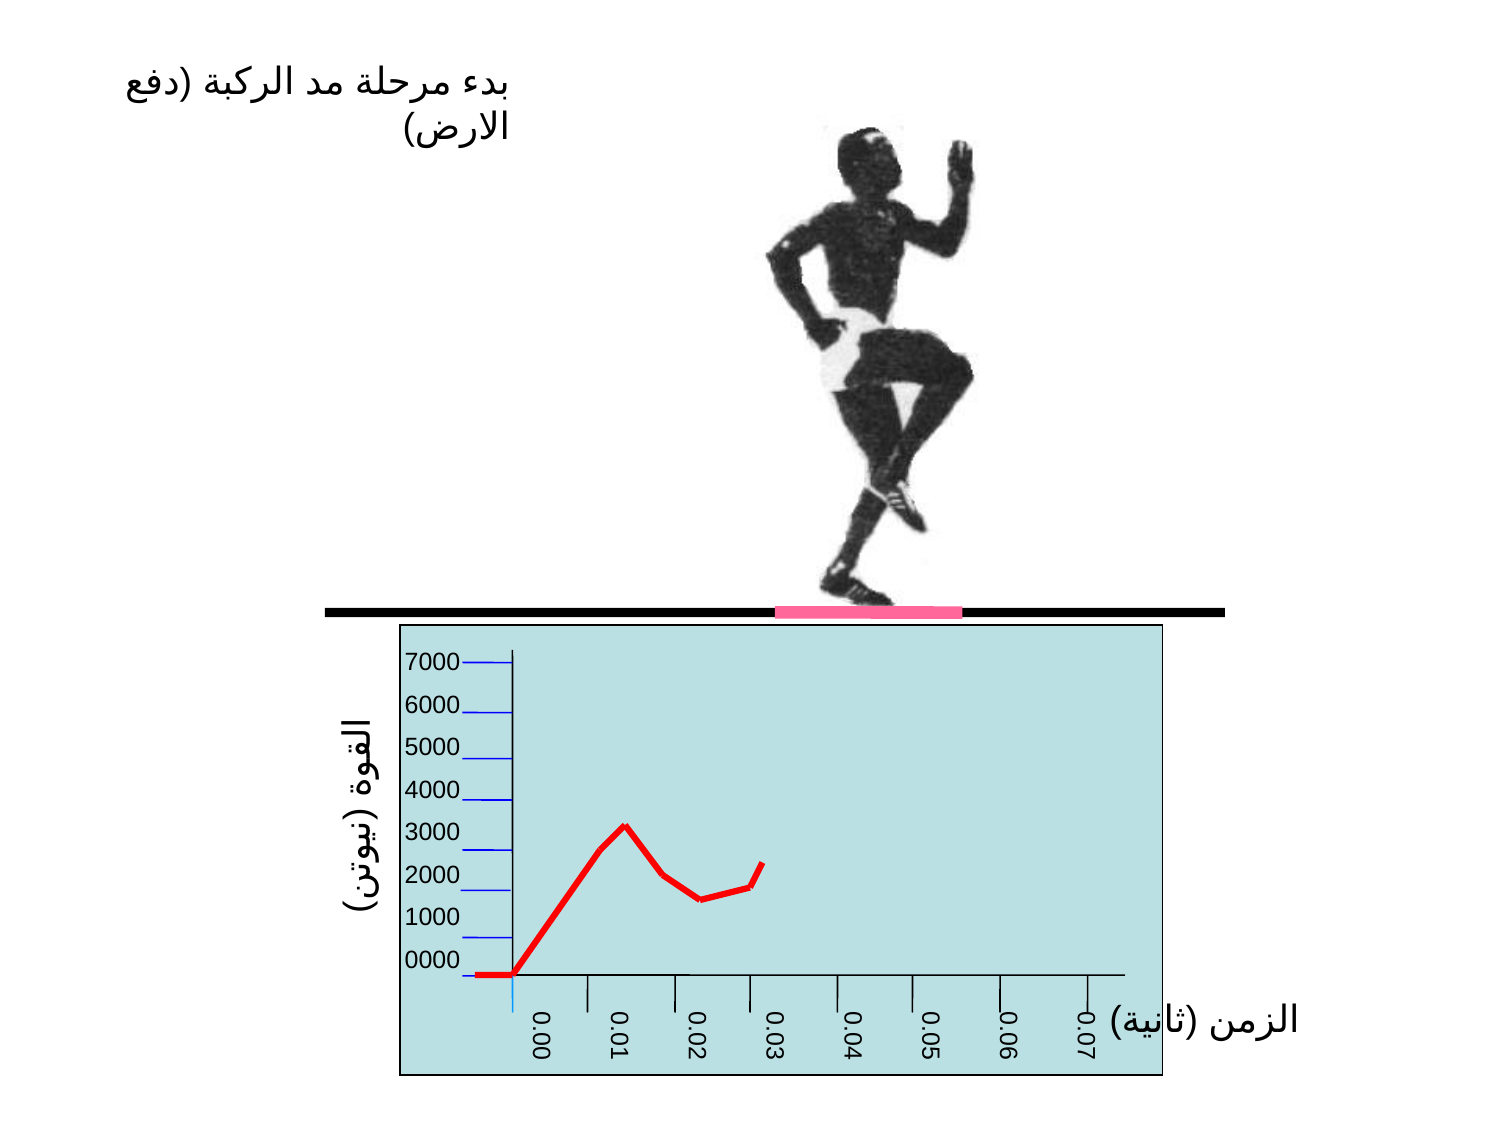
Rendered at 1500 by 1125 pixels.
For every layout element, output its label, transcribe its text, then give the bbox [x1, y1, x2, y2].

picture [428, 15, 1206, 612]
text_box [324, 612, 1297, 1076]
text_box بدء مرحلة مد الركبة (دفع الارض) [74, 49, 428, 155]
